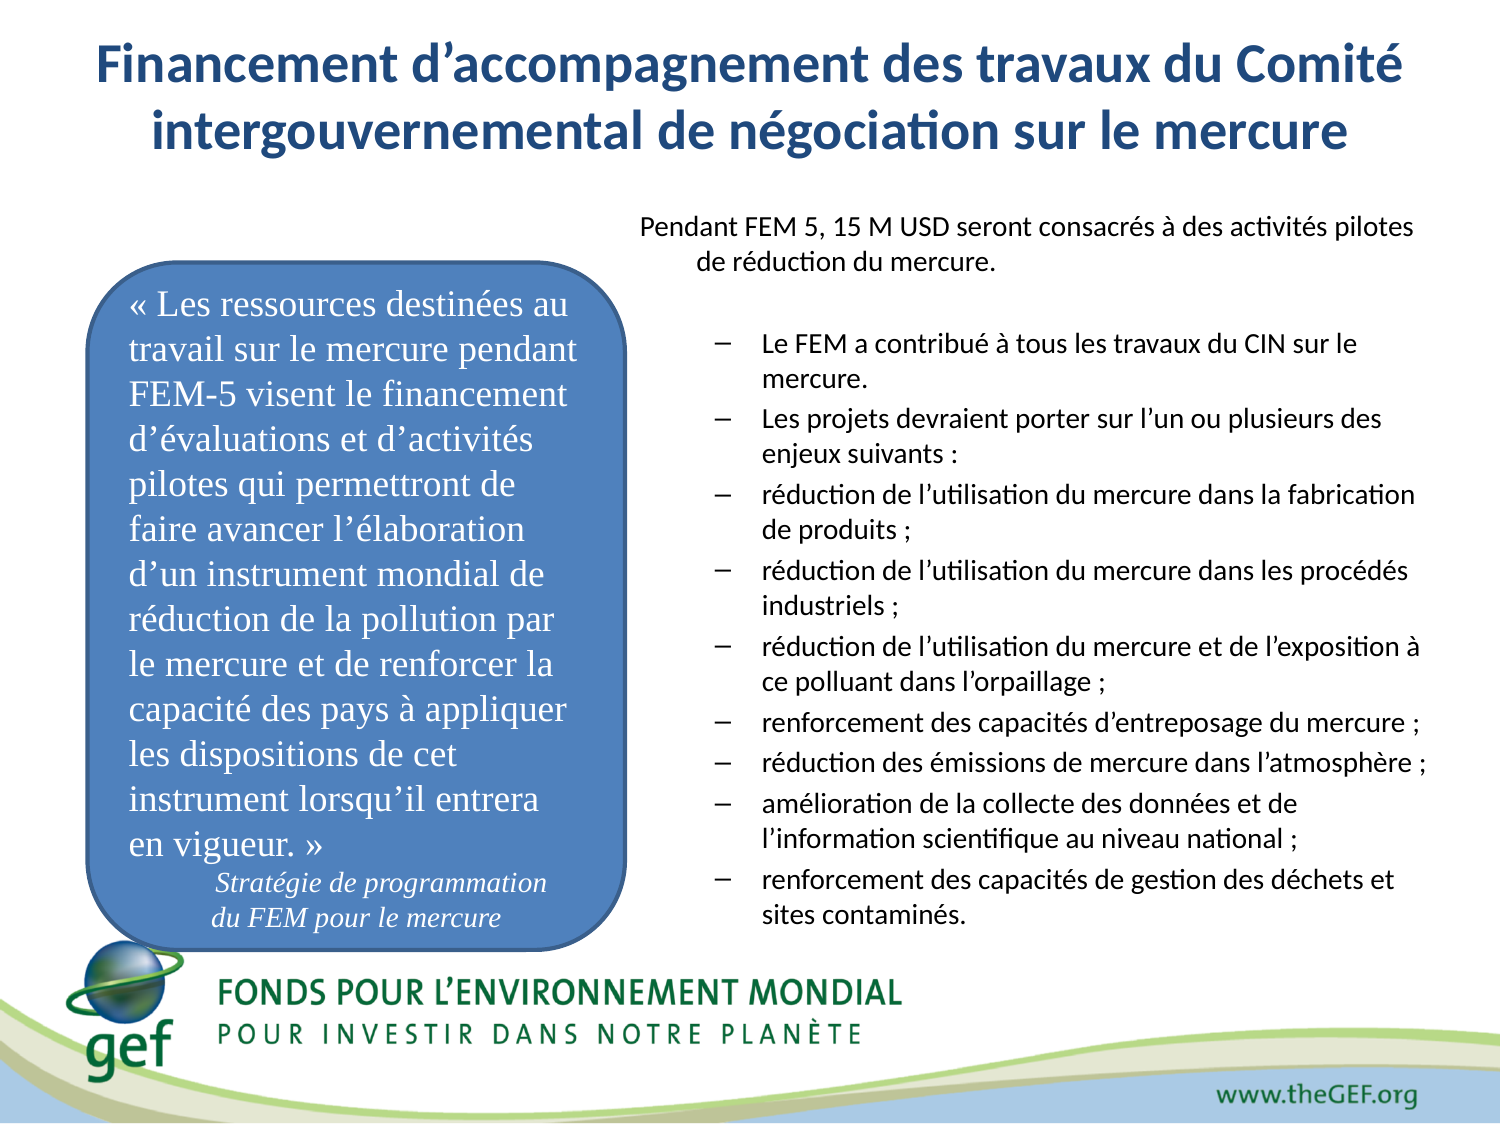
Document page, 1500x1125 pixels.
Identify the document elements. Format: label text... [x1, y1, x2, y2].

title Financement d’accompagnement des travaux du Comité intergouvernemental de négociation sur le mercure [74, 0, 1426, 188]
list Pendant FEM 5, 15 M USD seront consacrés à des activités pilotes de réduction du mercure. Le FEM a contribué à tous les travaux du CIN sur le mercure. Les projets devraient porter sur l’un ou plusieurs des enjeux suivants : réduction de l’utilisation du mercure dans la fabrication de produits ; réduction de l’utilisation du mercure dans les procédés industriels ; réduction de l’utilisation du mercure et de l’exposition à ce polluant dans l’orpaillage ; renforcement des capacités d’entreposage du mercure ; réduction des émissions de mercure dans l’atmosphère ; amélioration de la collecte des données et de l’information scientifique au niveau national ; renforcement des capacités de gestion des déchets et sites contaminés. [624, 199, 1463, 901]
picture [0, 912, 1500, 1125]
text_box « Les ressources destinées au travail sur le mercure pendant FEM-5 visent le financement d’évaluations et d’activités pilotes qui permettront de faire avancer l’élaboration d’un instrument mondial de réduction de la pollution par le mercure et de renforcer la capacité des pays à appliquer les dispositions de cet instrument lorsqu’il entrera en vigueur. » Stratégie de programmation du FEM pour le mercure [85, 260, 628, 953]
